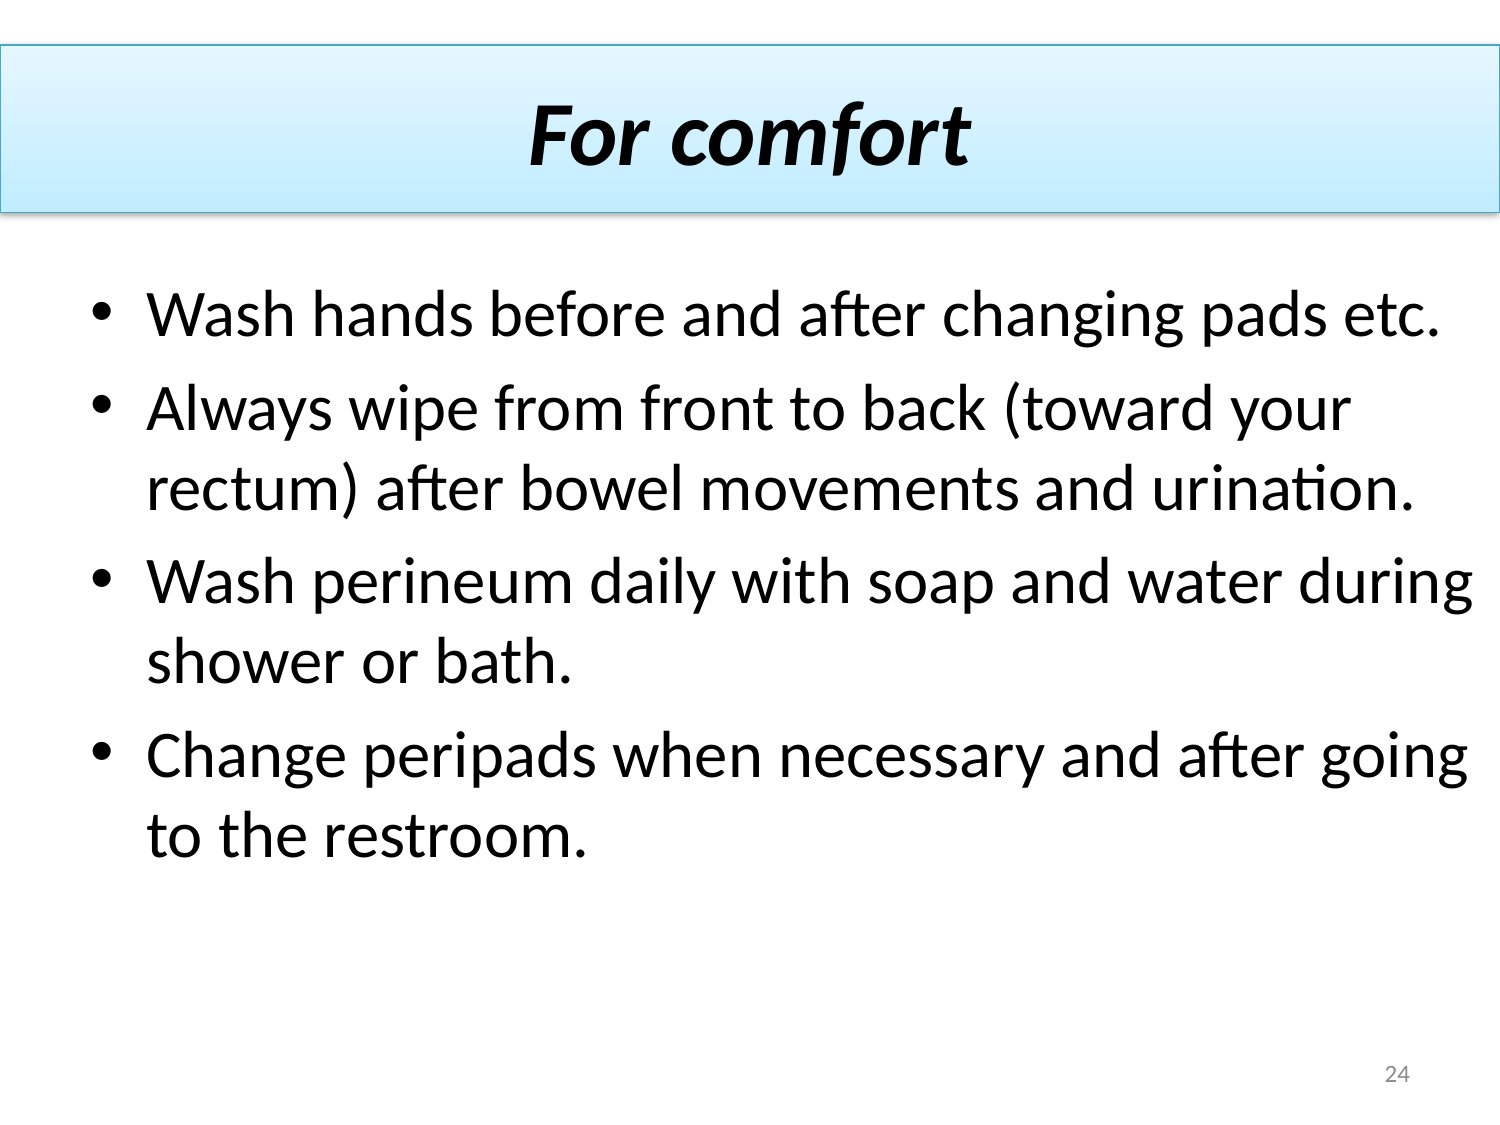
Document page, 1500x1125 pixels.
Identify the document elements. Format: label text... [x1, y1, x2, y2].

list Wash hands before and after changing pads etc. Always wipe from front to back (toward your rectum) after bowel movements and urination. Wash perineum daily with soap and water during shower or bath. Change peripads when necessary and after going to the restroom. [75, 262, 1500, 1005]
title For comfort [0, 44, 1500, 213]
slide_number 24 [1074, 1042, 1425, 1103]
